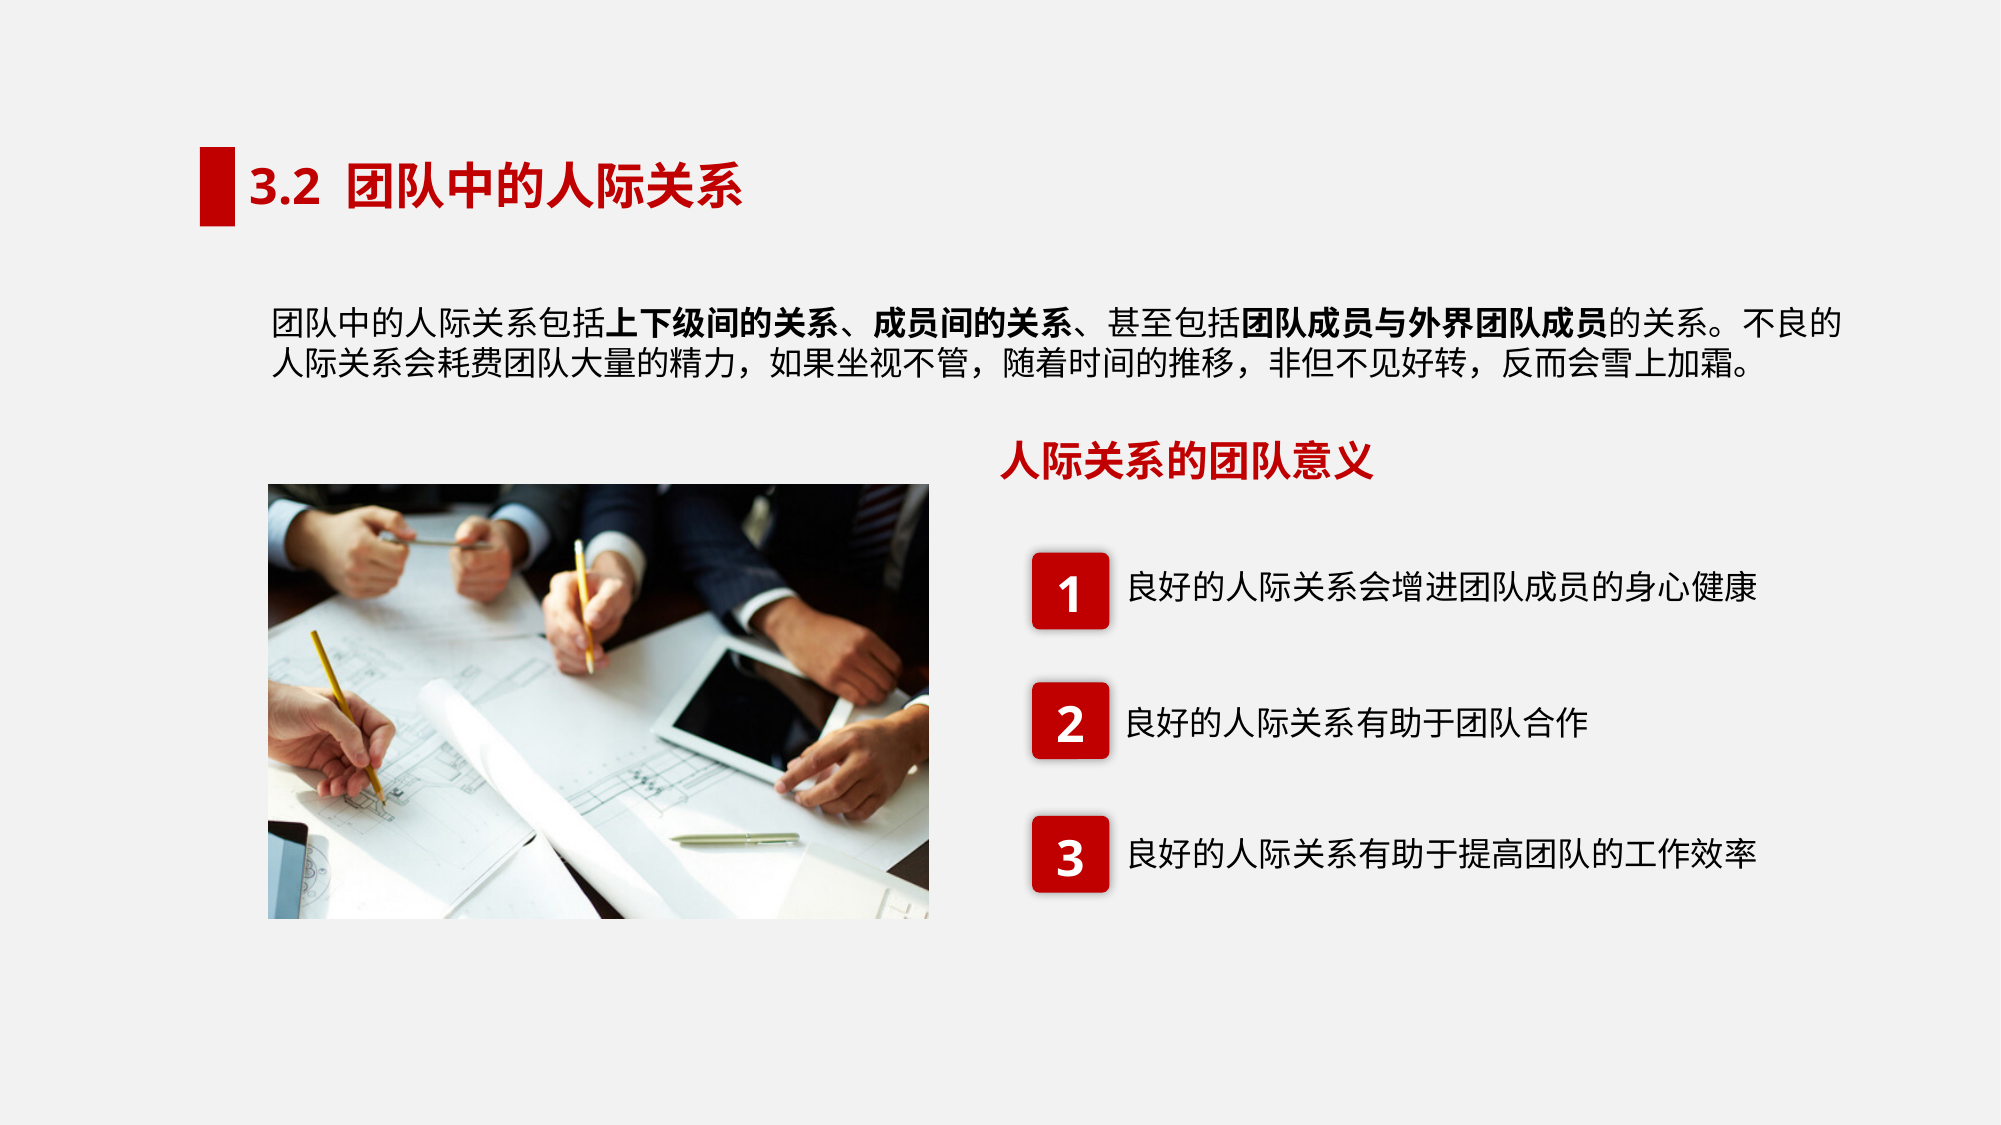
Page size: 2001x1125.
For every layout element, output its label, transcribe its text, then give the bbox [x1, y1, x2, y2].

text_box 良好的人际关系有助于团队合作 [1108, 695, 1780, 750]
text_box 2 [1032, 683, 1109, 759]
text_box [199, 147, 235, 227]
text_box 3.2 团队中的人际关系 [235, 147, 1003, 222]
text_box 人际关系的团队意义 [928, 427, 1447, 493]
text_box 良好的人际关系有助于提高团队的工作效率 [1111, 825, 1782, 881]
text_box 良好的人际关系会增进团队成员的身心健康 [1111, 558, 1782, 614]
text_box 团队中的人际关系包括上下级间的关系、成员间的关系、甚至包括团队成员与外界团队成员的关系。不良的人际关系会耗费团队大量的精力，如果坐视不管，随着时间的推移，非但不见好转，反而会雪上加霜。 [256, 294, 1858, 389]
text_box 1 [1032, 553, 1109, 629]
text_box 3 [1032, 816, 1109, 892]
picture [267, 484, 930, 919]
